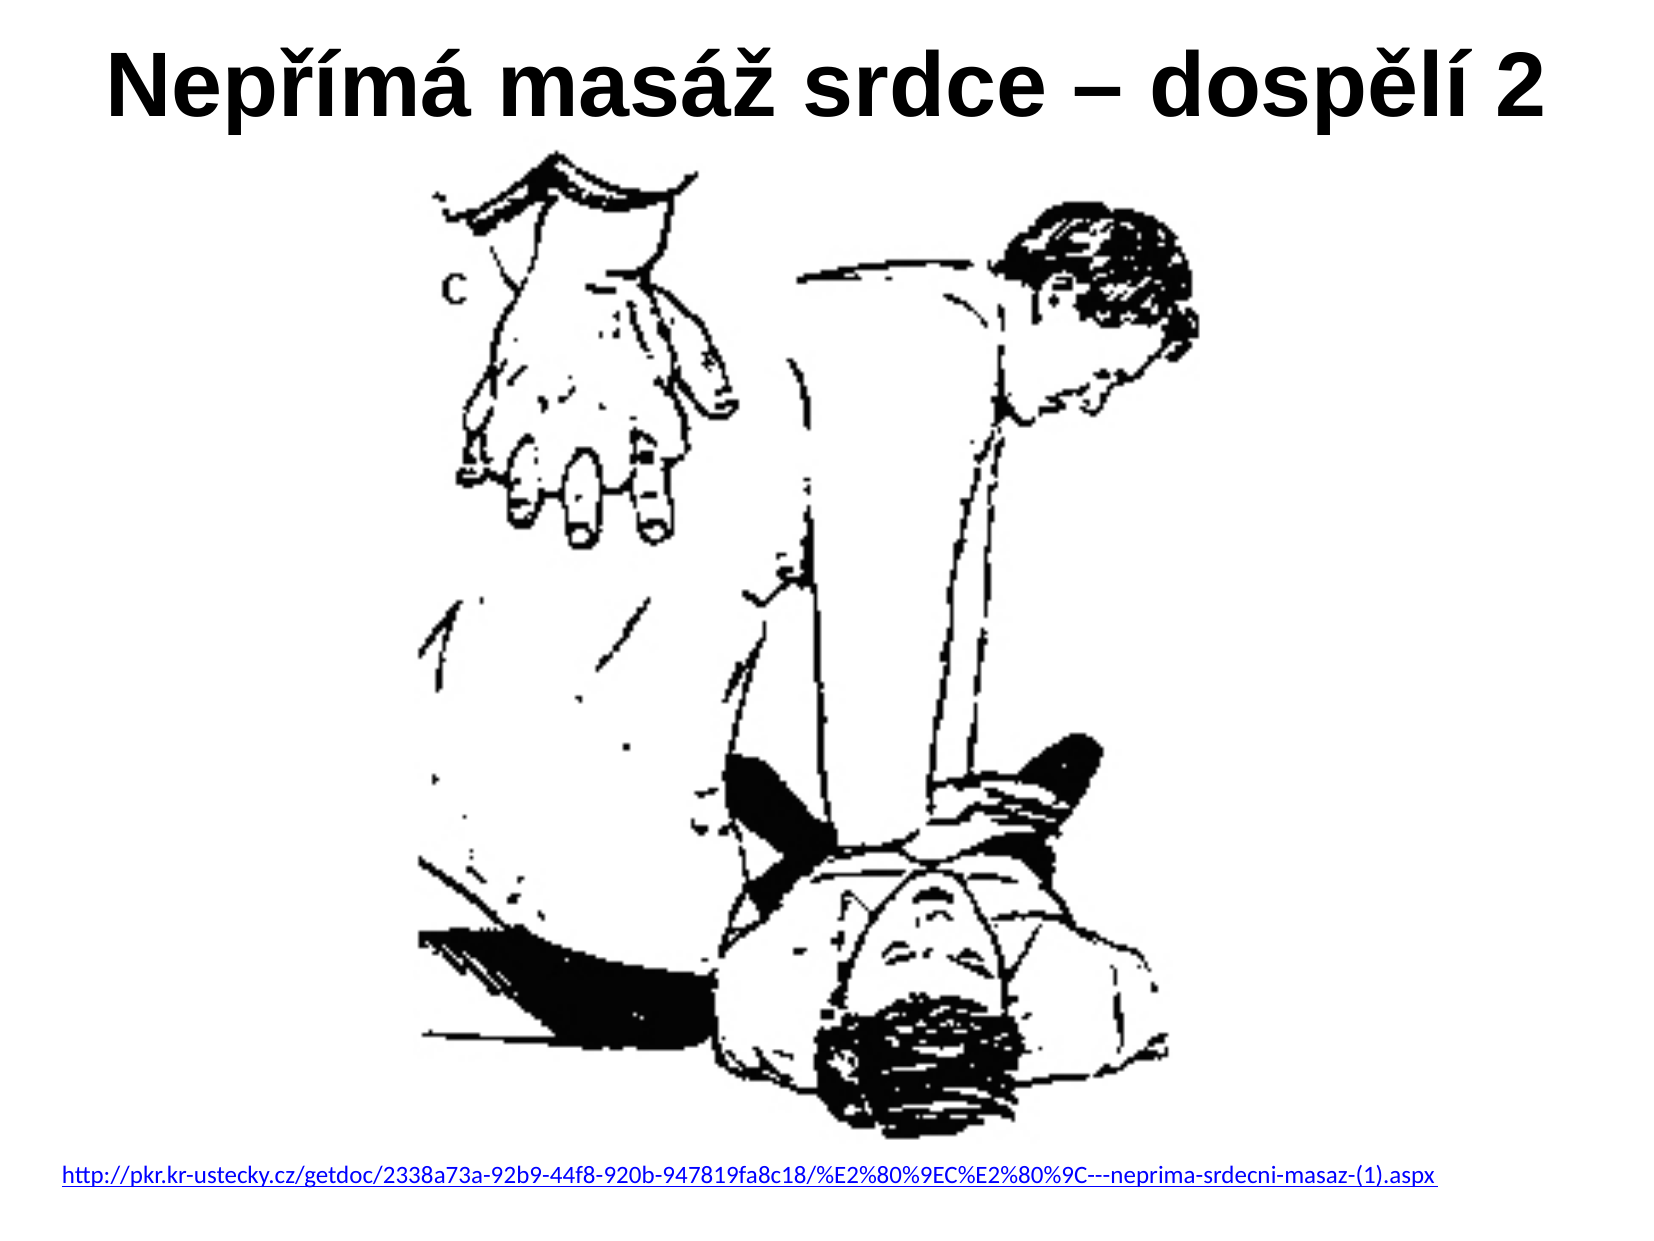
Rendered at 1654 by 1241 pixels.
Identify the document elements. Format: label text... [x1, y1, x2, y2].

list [412, 135, 1217, 1157]
title Nepřímá masáž srdce – dospělí 2 [82, 0, 1572, 160]
text_box http://pkr.kr-ustecky.cz/getdoc/2338a73a-92b9-44f8-920b-947819fa8c18/%E2%80%9EC%E2%80%9C---neprima-srdecni-masaz-(1).aspx [47, 1151, 1619, 1197]
